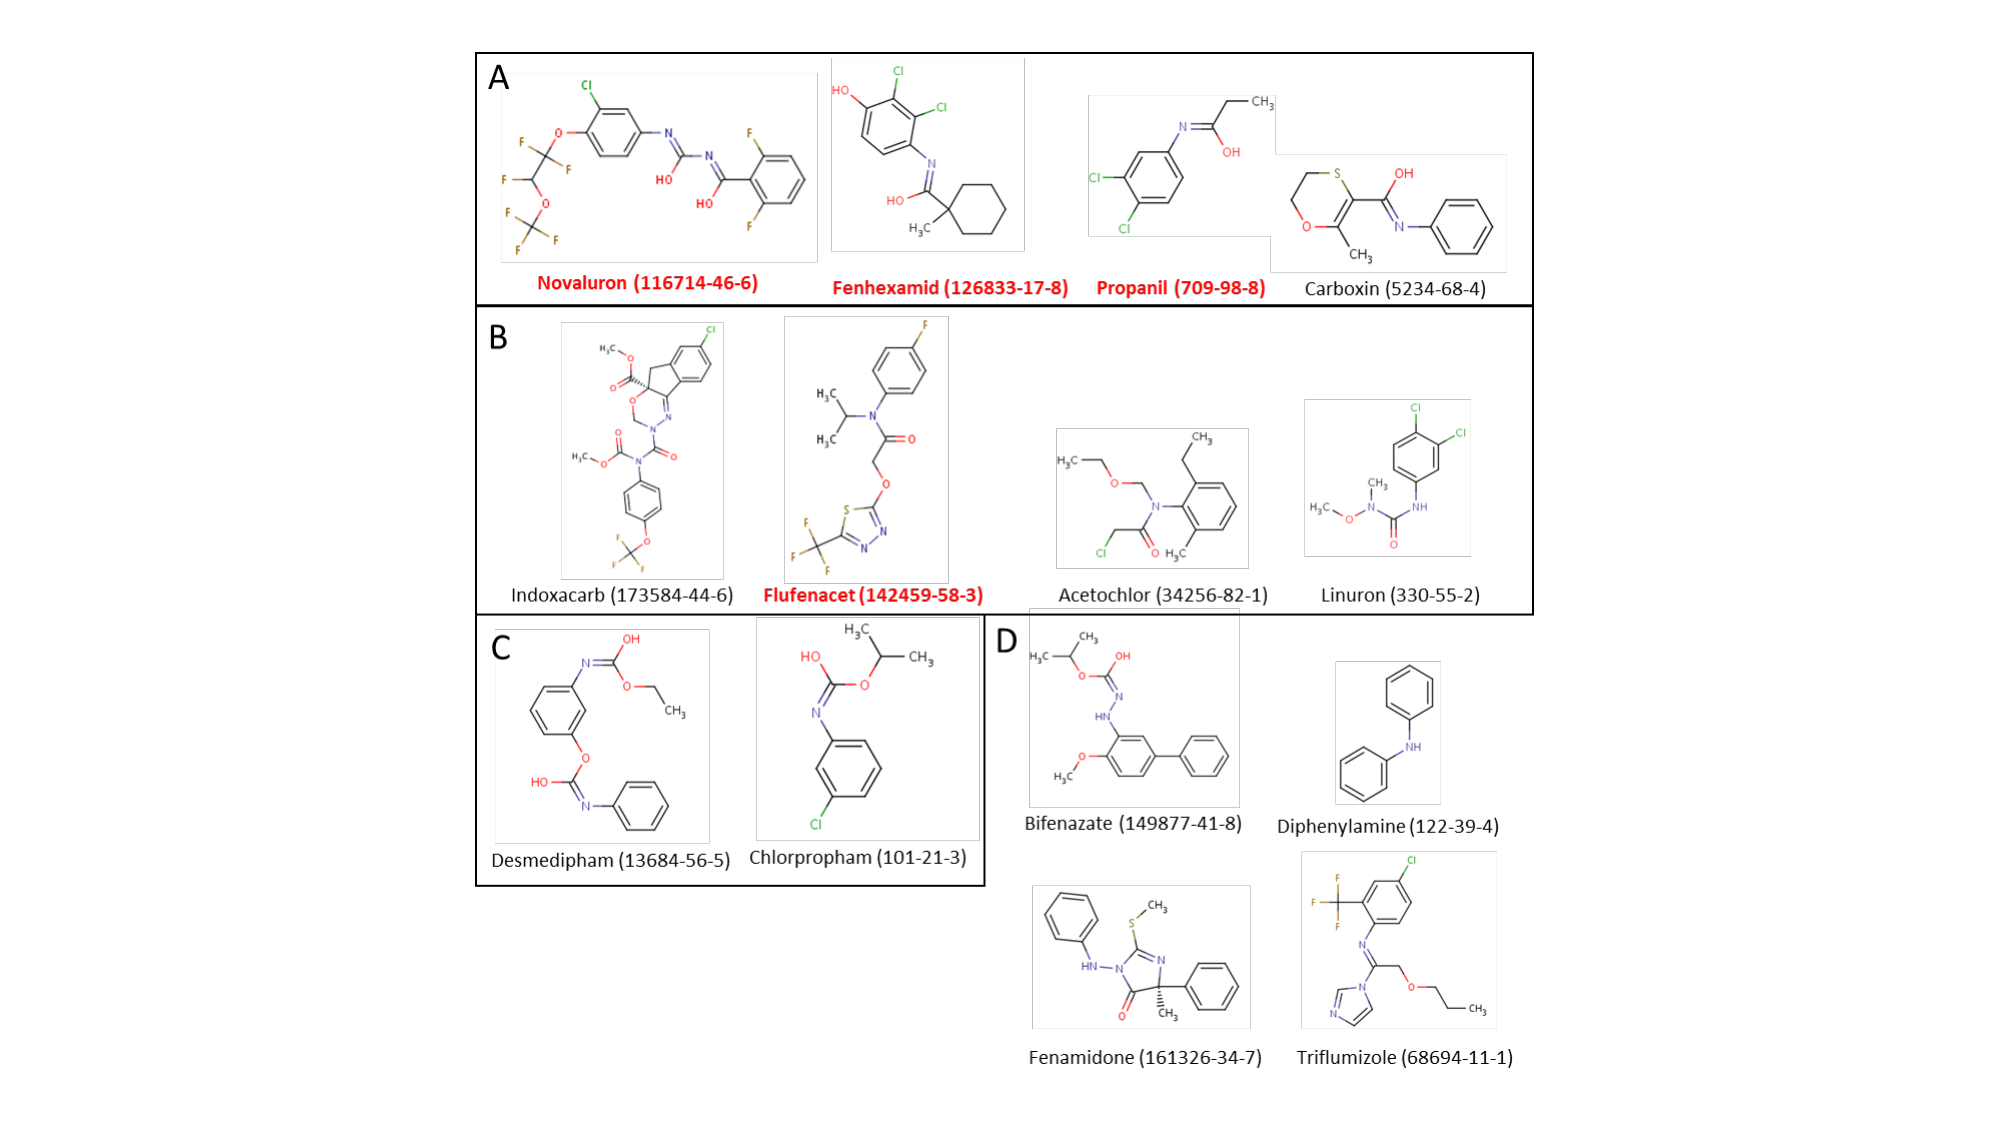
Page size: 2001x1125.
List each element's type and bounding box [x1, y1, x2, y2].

picture [464, 41, 1536, 1083]
